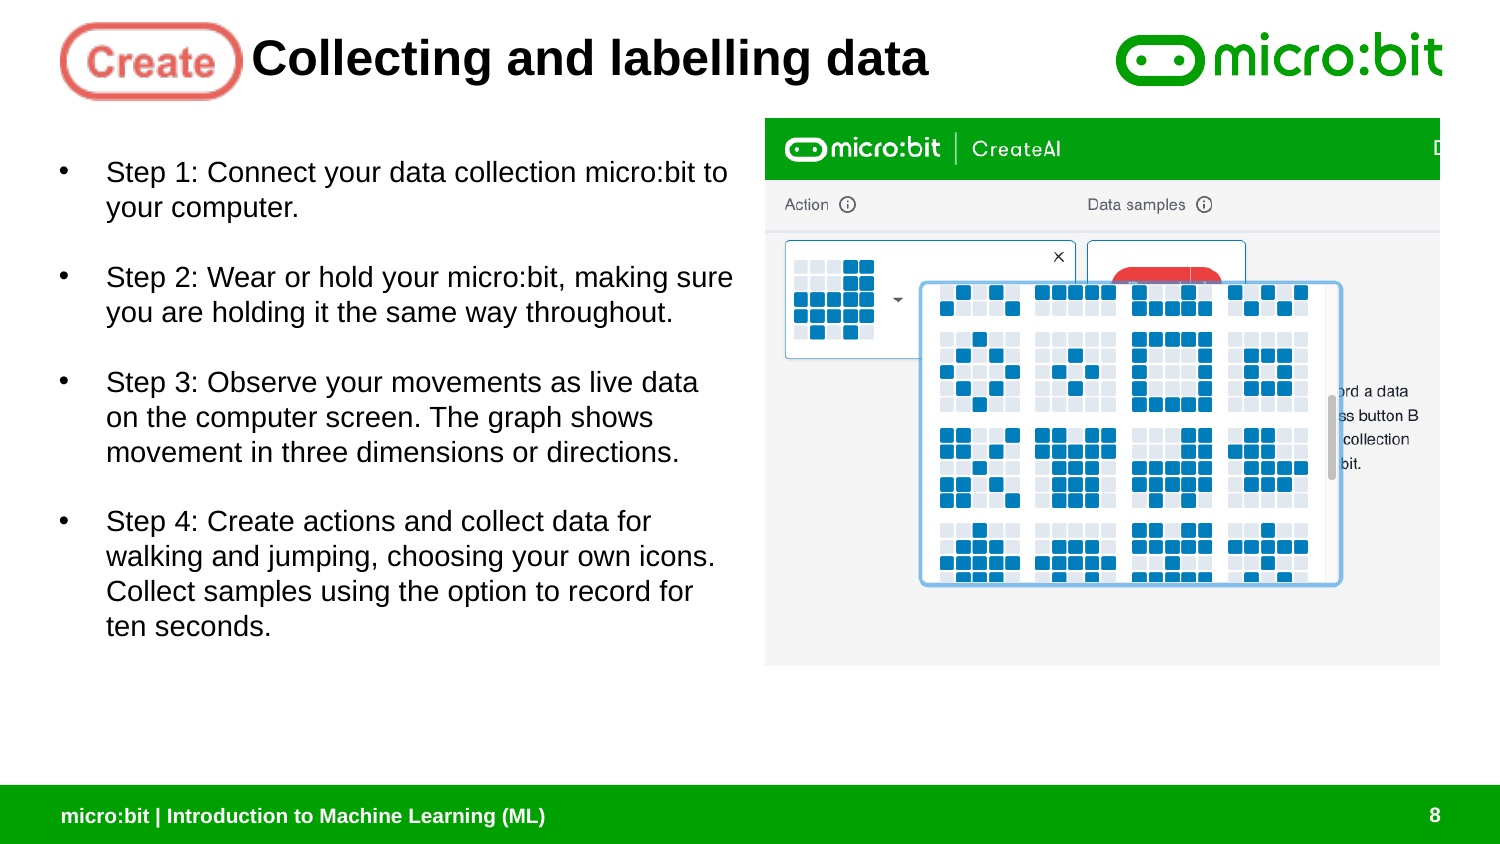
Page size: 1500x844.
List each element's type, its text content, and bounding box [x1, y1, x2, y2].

title Collecting and labelling data [251, 0, 1163, 119]
picture [59, 22, 243, 101]
picture [765, 0, 1474, 666]
list Step 1: Connect your data collection micro:bit to your computer. Step 2: Wear or hold your micro:bit, making sure you are holding it the same way throughout. Step 3: Observe your movements as live data on the computer screen. The graph shows movement in three dimensions or directions. Step 4: Create actions and collect data for walking and jumping, choosing your own icons. Collect samples using the option to record for ten seconds. [59, 118, 736, 726]
